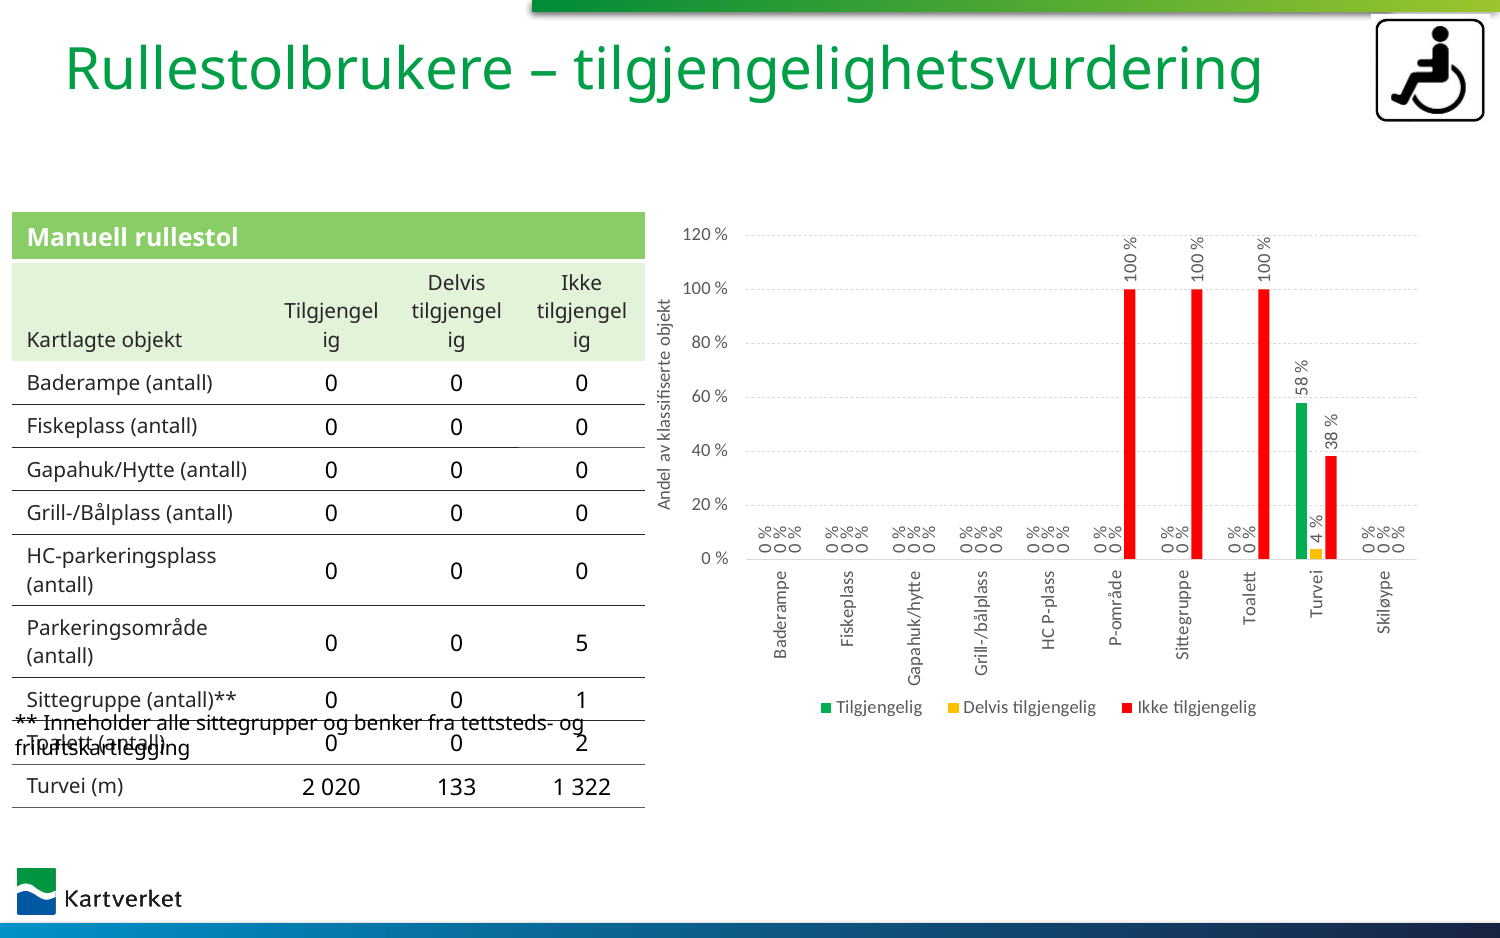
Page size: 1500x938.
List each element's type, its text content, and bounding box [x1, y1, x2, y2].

table_cell Parkeringsområde (antall) [12, 606, 269, 677]
table_header Manuell rullestol [12, 212, 645, 259]
text_box Rullestolbrukere – tilgjengelighetsvurdering [49, 12, 1372, 109]
table_cell Tilgjengelig [269, 263, 394, 361]
table_cell Turvei (m) [12, 768, 269, 807]
table_cell Delvis tilgjengelig [394, 263, 519, 361]
table_cell 0 [394, 361, 519, 404]
table_cell 0 [519, 448, 638, 490]
table_cell 0 [269, 491, 394, 534]
table_cell 133 [394, 768, 519, 807]
table_cell 5 [519, 606, 638, 677]
table_cell Sittegruppe (antall)** [12, 678, 269, 702]
table_cell 0 [394, 678, 519, 702]
table_cell 0 [394, 491, 519, 534]
table_cell Gapahuk/Hytte (antall) [12, 448, 269, 490]
table_cell 0 [269, 678, 394, 702]
table_cell 0 [519, 491, 638, 534]
table_cell 1 [519, 678, 638, 702]
table_cell Kartlagte objekt [12, 263, 269, 361]
table_cell Ikke tilgjengelig [519, 263, 638, 361]
picture [1371, 13, 1491, 127]
table_cell Fiskeplass (antall) [12, 405, 269, 447]
table_cell 0 [269, 405, 394, 447]
text_box ** Inneholder alle sittegrupper og benker fra tettsteds- og friluftskartlegging [0, 702, 745, 768]
table_cell Baderampe (antall) [12, 361, 269, 404]
table_cell HC-parkeringsplass (antall) [12, 535, 269, 605]
table_cell 0 [394, 448, 519, 490]
table_cell Grill-/Bålplass (antall) [12, 491, 269, 534]
picture [643, 218, 1427, 728]
table_cell 2 020 [269, 768, 394, 807]
table_cell 0 [394, 606, 519, 677]
table_cell 0 [269, 606, 394, 677]
table_cell 0 [394, 405, 519, 447]
table_cell 0 [519, 535, 638, 605]
table_cell 1 322 [519, 768, 645, 807]
table_cell 0 [519, 361, 638, 404]
table_cell 0 [519, 405, 638, 447]
table_cell 0 [269, 448, 394, 490]
table_cell 0 [269, 535, 394, 605]
table_cell 0 [394, 535, 519, 605]
table_cell 0 [269, 361, 394, 404]
